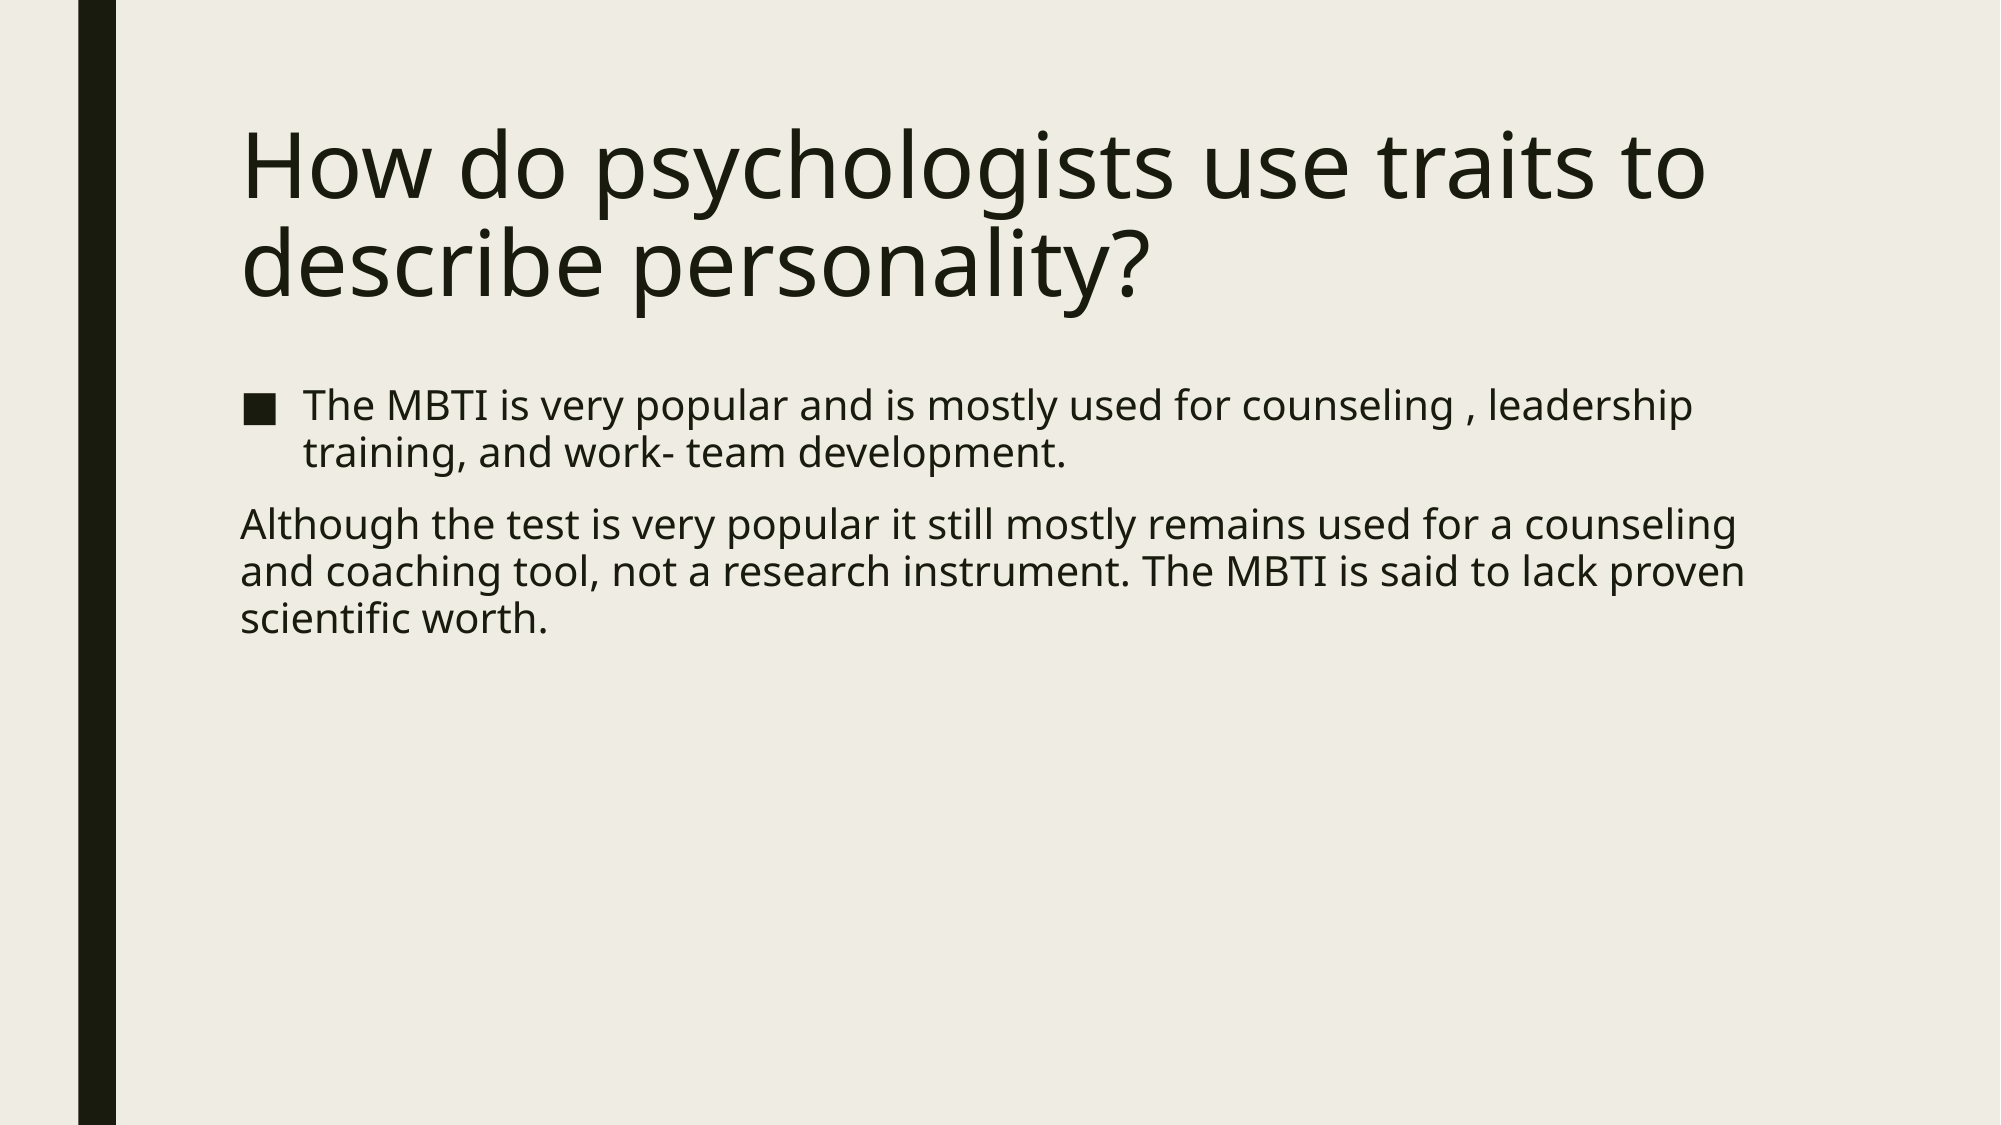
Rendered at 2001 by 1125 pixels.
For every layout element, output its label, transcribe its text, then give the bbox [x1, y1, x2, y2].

title How do psychologists use traits to describe personality? [225, 112, 1800, 357]
list The MBTI is very popular and is mostly used for counseling , leadership training, and work- team development. Although the test is very popular it still mostly remains used for a counseling and coaching tool, not a research instrument. The MBTI is said to lack proven scientific worth. [225, 375, 1800, 963]
